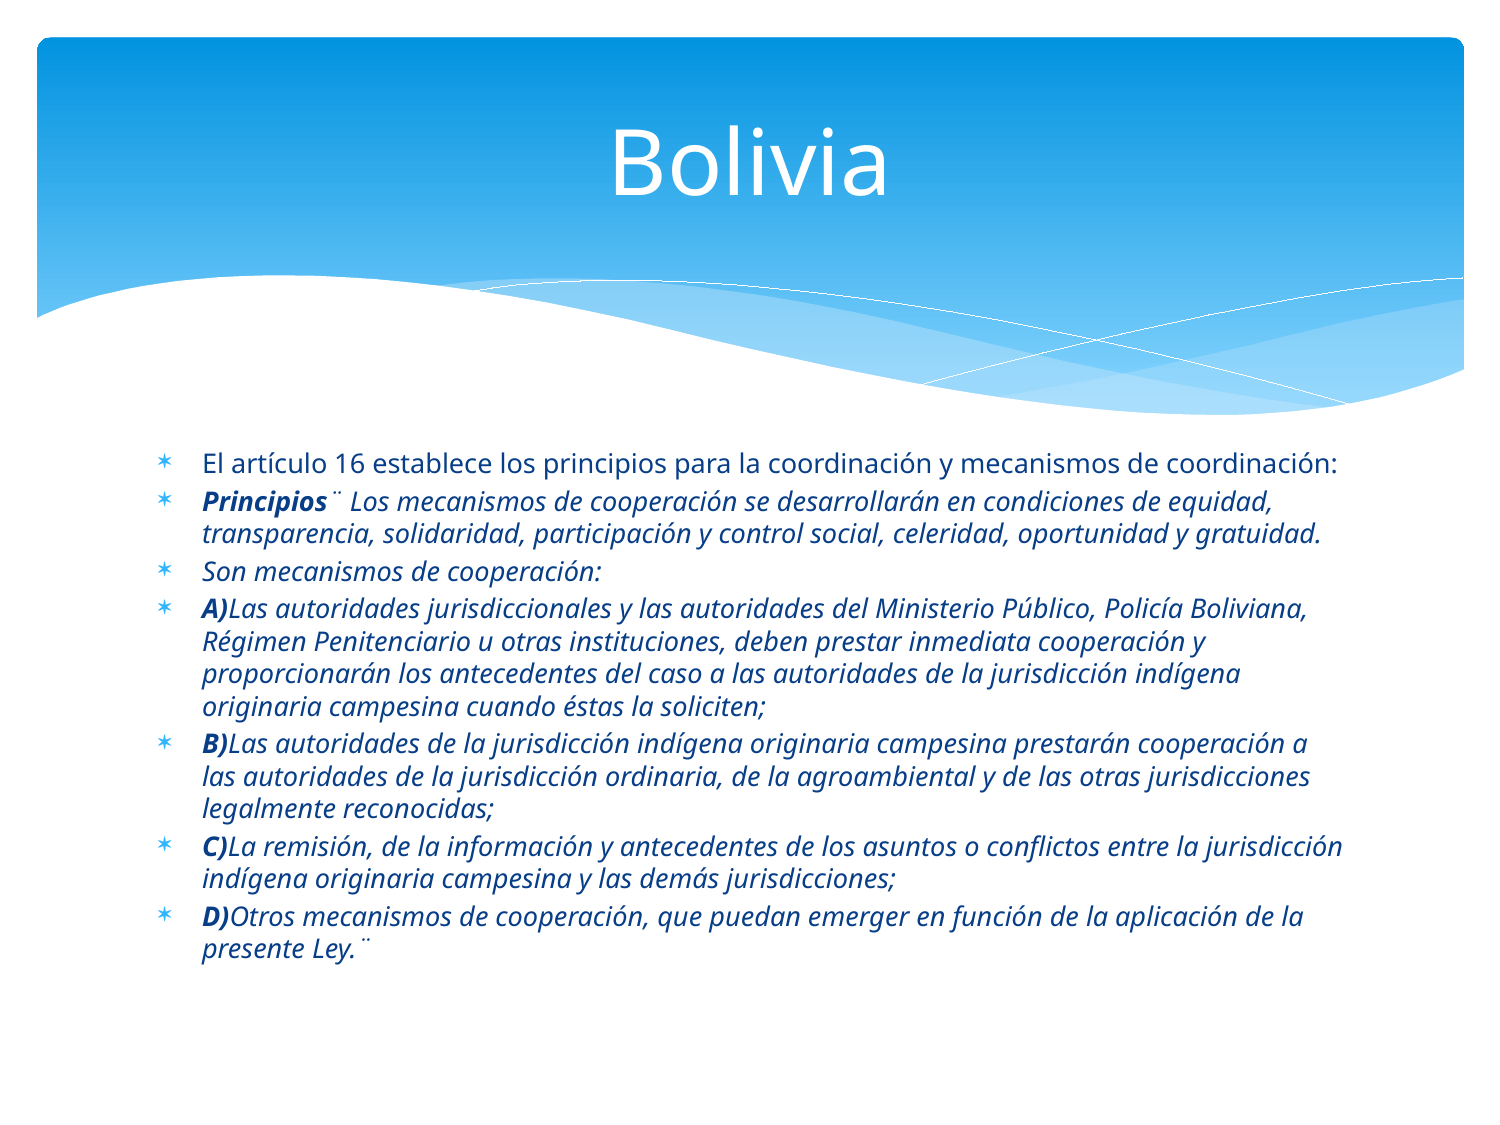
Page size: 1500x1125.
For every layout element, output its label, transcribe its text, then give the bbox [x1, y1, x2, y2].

list El artículo 16 establece los principios para la coordinación y mecanismos de coordinación: Principios¨ Los mecanismos de cooperación se desarrollarán en condiciones de equidad, transparencia, solidaridad, participación y control social, celeridad, oportunidad y gratuidad. Son mecanismos de cooperación: A)Las autoridades jurisdiccionales y las autoridades del Ministerio Público, Policía Boliviana, Régimen Penitenciario u otras instituciones, deben prestar inmediata cooperación y proporcionarán los antecedentes del caso a las autoridades de la jurisdicción indígena originaria campesina cuando éstas la soliciten; B)Las autoridades de la jurisdicción indígena originaria campesina prestarán cooperación a las autoridades de la jurisdicción ordinaria, de la agroambiental y de las otras jurisdicciones legalmente reconocidas; C)La remisión, de la información y antecedentes de los asuntos o conflictos entre la jurisdicción indígena originaria campesina y las demás jurisdicciones; D)Otros mecanismos de cooperación, que puedan emerger en función de la aplicación de la presente Ley.¨ [143, 438, 1359, 1005]
title Bolivia [75, 55, 1425, 261]
